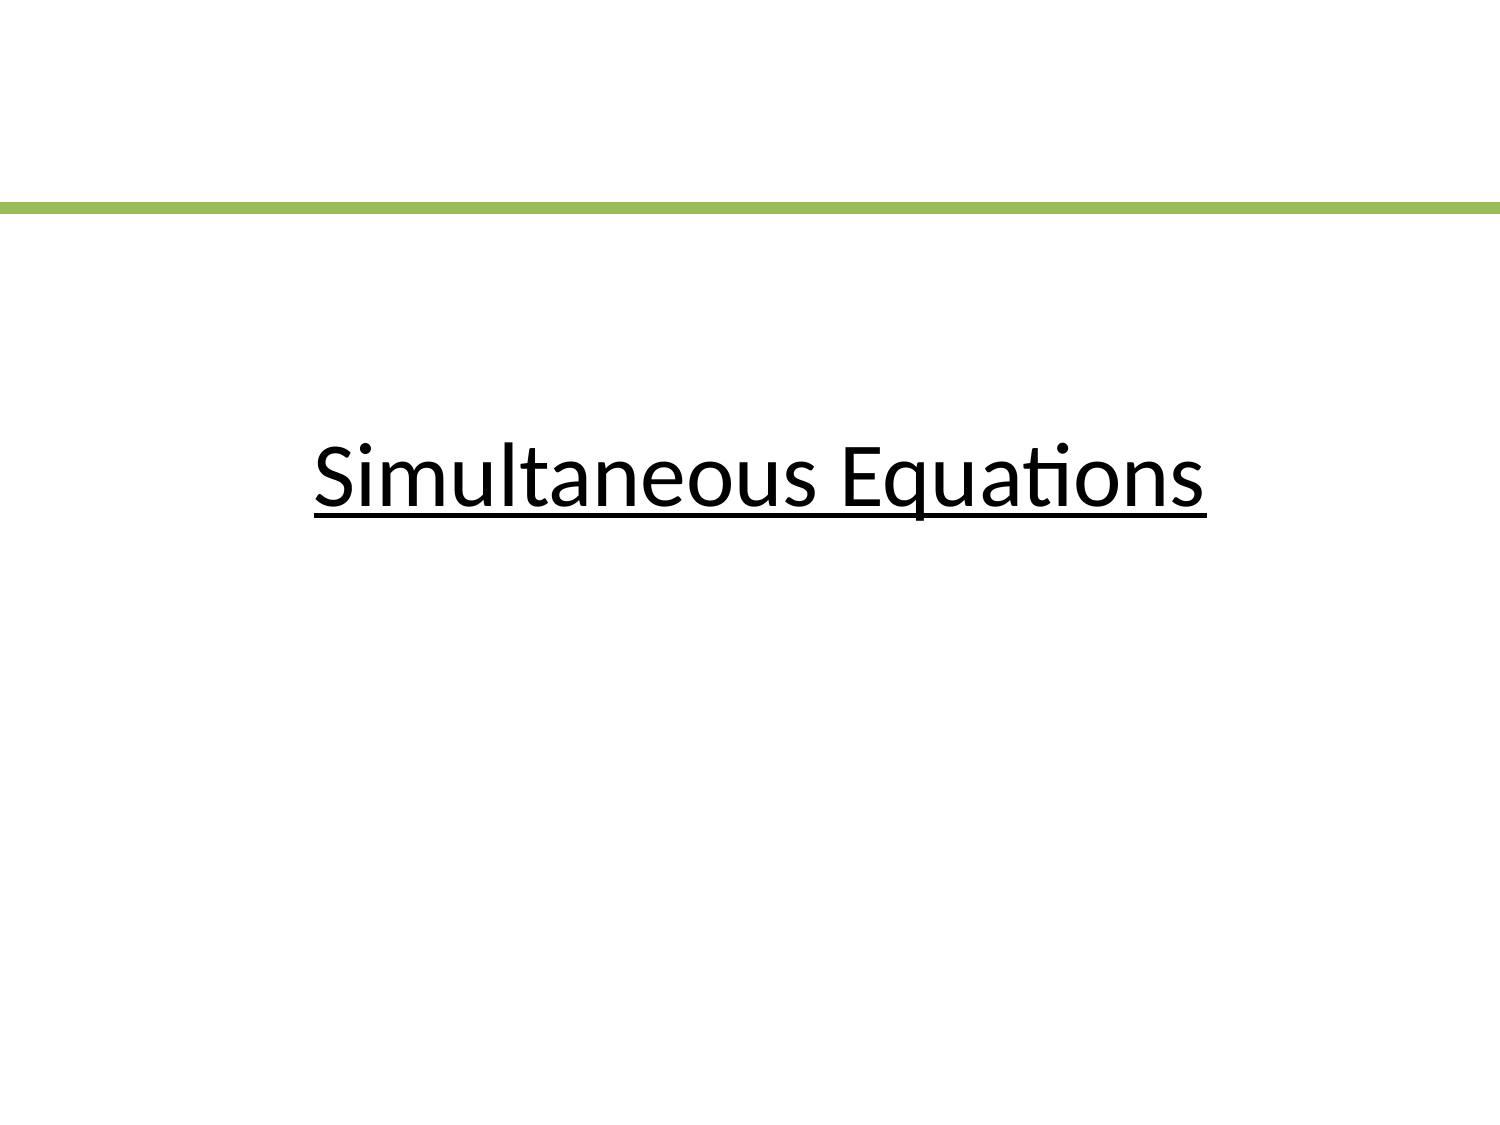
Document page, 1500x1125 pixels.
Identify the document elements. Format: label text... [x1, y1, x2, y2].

title Simultaneous Equations [112, 349, 1388, 591]
